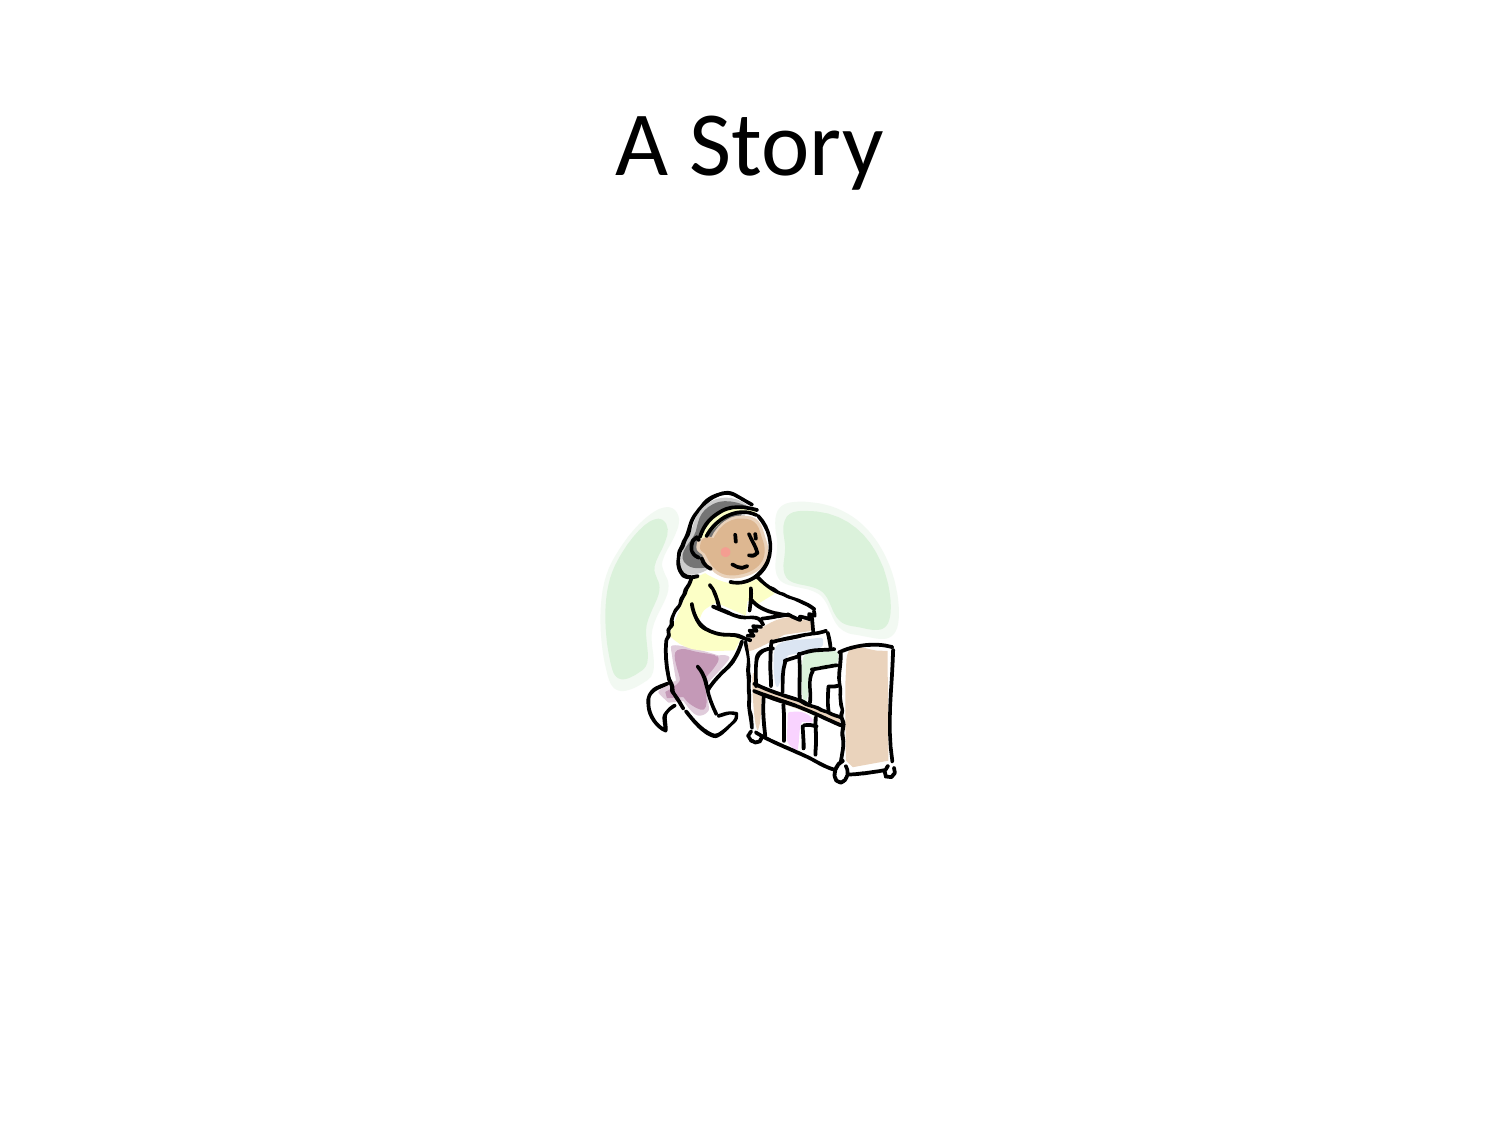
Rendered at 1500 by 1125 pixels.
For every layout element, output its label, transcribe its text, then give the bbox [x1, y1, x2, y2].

title A Story [75, 45, 1425, 233]
picture [599, 490, 900, 786]
